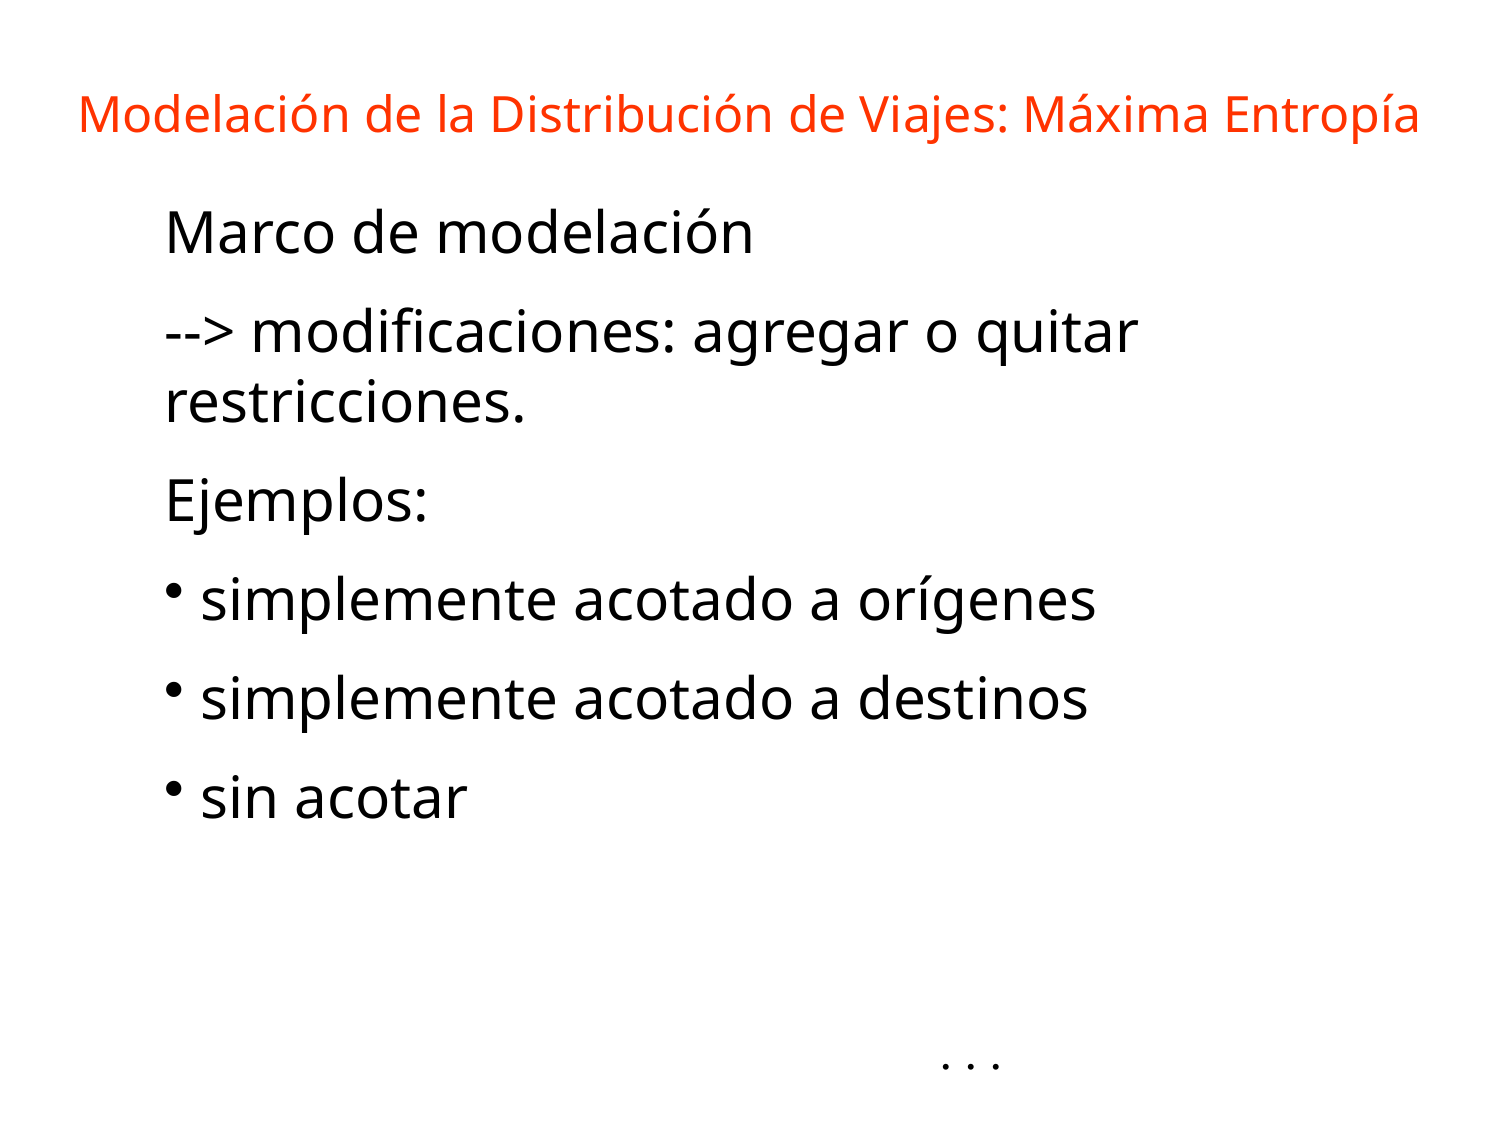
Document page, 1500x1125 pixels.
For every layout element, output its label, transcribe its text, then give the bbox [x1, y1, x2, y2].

text_box Marco de modelación --> modificaciones: agregar o quitar restricciones. Ejemplos: simplemente acotado a orígenes simplemente acotado a destinos sin acotar [149, 187, 1413, 938]
text_box . . . [924, 1012, 1288, 1088]
text_box Modelación de la Distribución de Viajes: Máxima Entropía [0, 74, 1500, 150]
